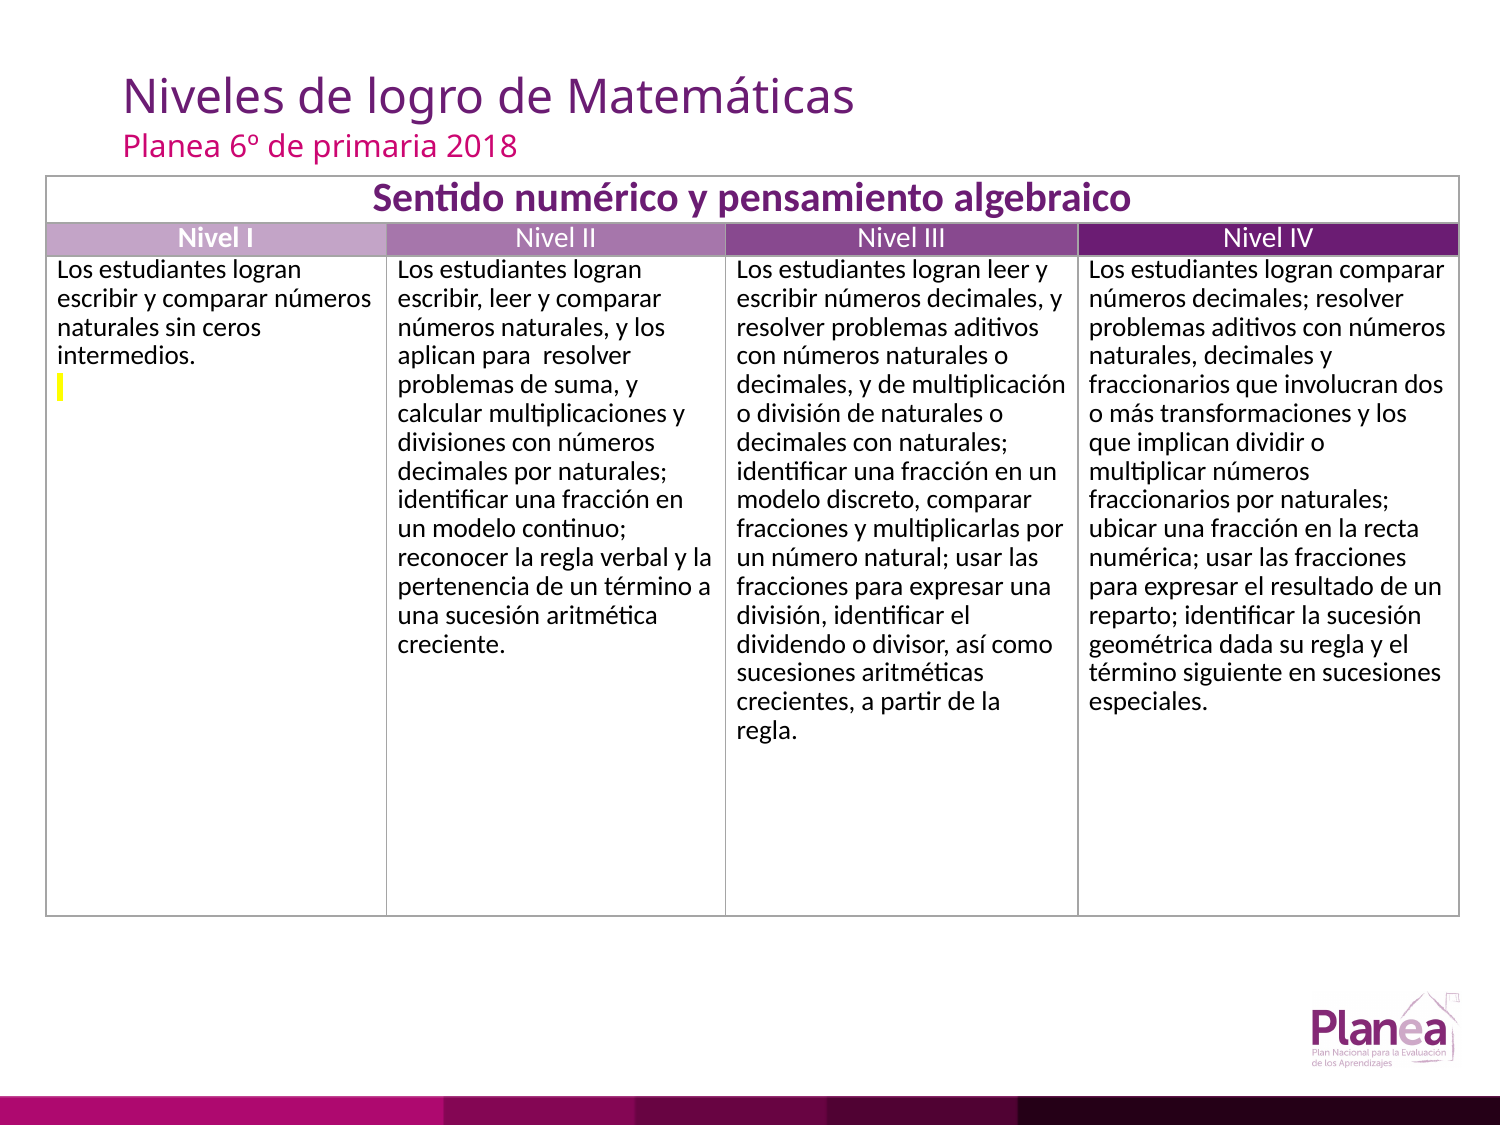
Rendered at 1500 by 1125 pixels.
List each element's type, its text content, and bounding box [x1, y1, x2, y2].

picture [1312, 991, 1462, 1068]
table_cell Los estudiantes logran comparar números decimales; resolver problemas aditivos con números naturales, decimales y fraccionarios que involucran dos o más transformaciones y los que implican dividir o multiplicar números fraccionarios por naturales; ubicar una fracción en la recta numérica; usar las fracciones para expresar el resultado de un reparto; identificar la sucesión geométrica dada su regla y el término siguiente en sucesiones especiales. [1079, 257, 1458, 915]
table_cell Nivel I [47, 224, 386, 255]
picture [0, 1096, 1500, 1125]
table_cell Los estudiantes logran leer y escribir números decimales, y resolver problemas aditivos con números naturales o decimales, y de multiplicación o división de naturales o decimales con naturales; identificar una fracción en un modelo discreto, comparar fracciones y multiplicarlas por un número natural; usar las fracciones para expresar una división, identificar el dividendo o divisor, así como sucesiones aritméticas crecientes, a partir de la regla. [726, 257, 1077, 915]
table_cell Los estudiantes logran escribir, leer y comparar números naturales, y los aplican para resolver problemas de suma, y calcular multiplicaciones y divisiones con números decimales por naturales; identificar una fracción en un modelo continuo; reconocer la regla verbal y la pertenencia de un término a una sucesión aritmética creciente. [387, 257, 725, 915]
table_cell Nivel III [726, 224, 1077, 255]
title Niveles de logro de Matemáticas [107, 64, 1425, 128]
table_cell Nivel II [387, 224, 725, 255]
table_cell Nivel IV [1079, 224, 1458, 255]
table_header Sentido numérico y pensamiento algebraico [47, 177, 1458, 222]
table_cell Los estudiantes logran escribir y comparar números naturales sin ceros intermedios. [47, 257, 386, 915]
subtitle Planea 6º de primaria 2018 [107, 111, 1402, 175]
